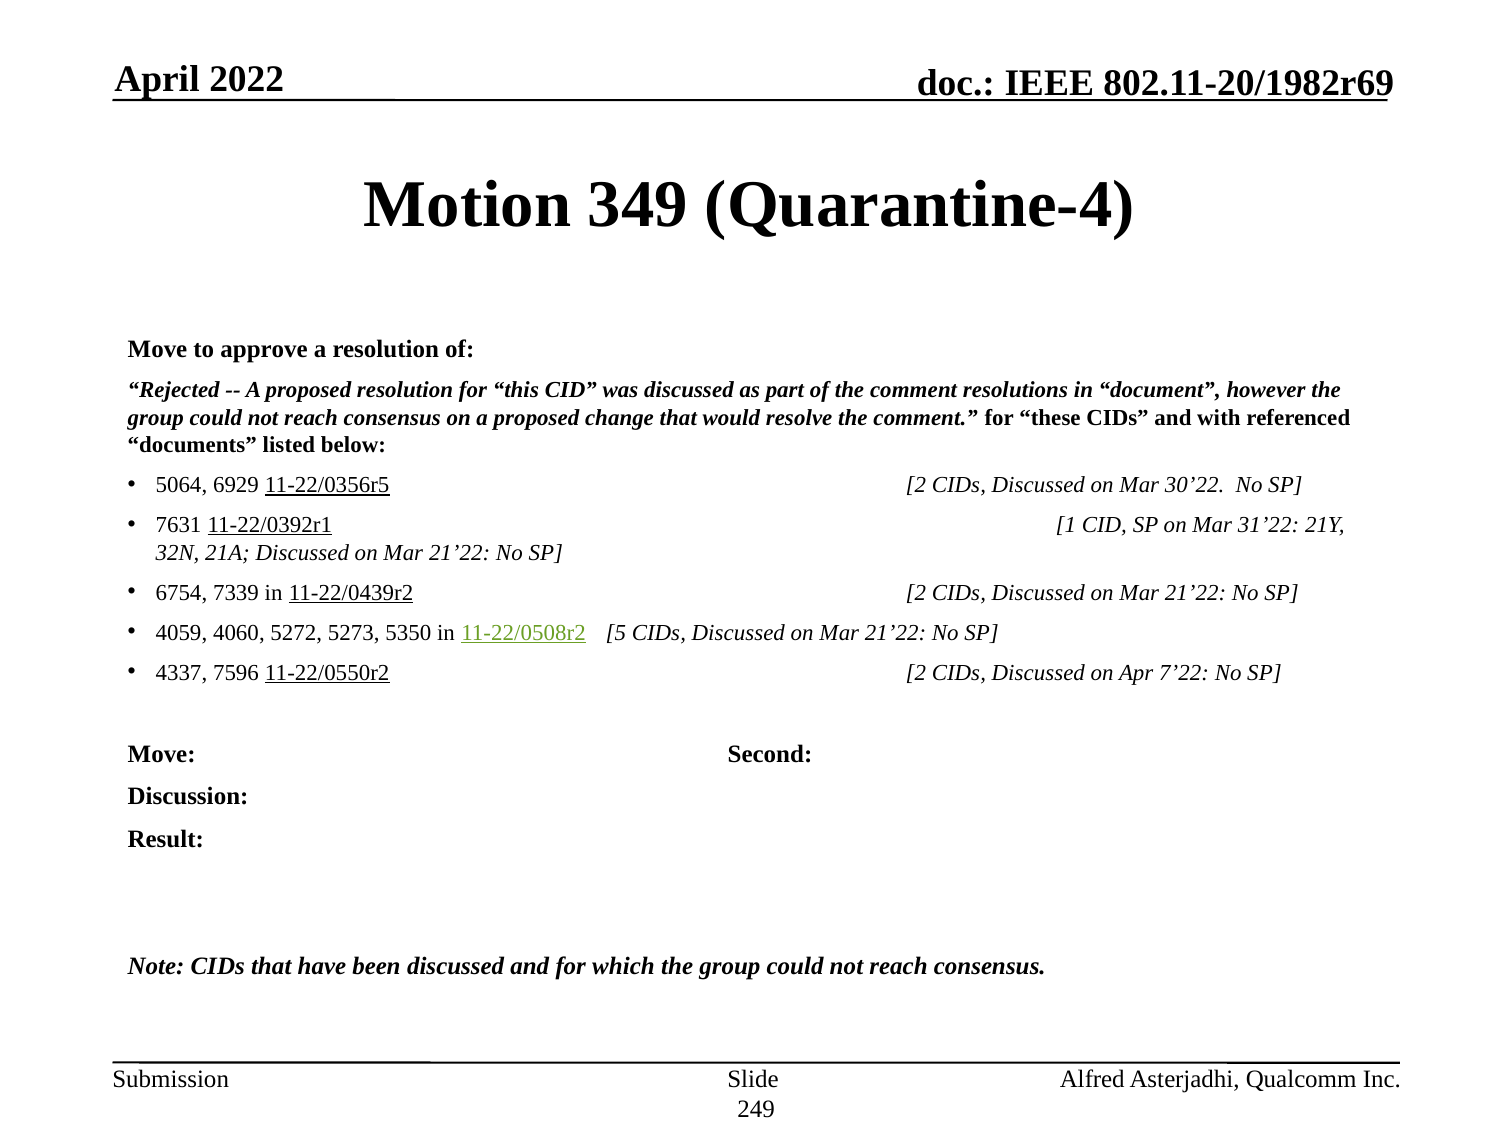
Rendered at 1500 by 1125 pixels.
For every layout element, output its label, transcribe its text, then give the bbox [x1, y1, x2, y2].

title Motion 349 (Quarantine-4) [112, 112, 1388, 288]
footer Alfred Asterjadhi, Qualcomm Inc. [878, 1061, 1402, 1093]
slide_number Slide 249 [712, 1061, 800, 1123]
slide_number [114, 54, 423, 100]
list Move to approve a resolution of: “Rejected -- A proposed resolution for “this CID” was discussed as part of the comment resolutions in “document”, however the group could not reach consensus on a proposed change that would resolve the comment.” for “these CIDs” and with referenced “documents” listed below: 5064, 6929 11-22/0356r5 [2 CIDs, Discussed on Mar 30’22. No SP] 7631 11-22/0392r1 [1 CID, SP on Mar 31’22: 21Y, 32N, 21A; Discussed on Mar 21’22: No SP] 6754, 7339 in 11-22/0439r2 [2 CIDs, Discussed on Mar 21’22: No SP] 4059, 4060, 5272, 5273, 5350 in 11-22/0508r2 [5 CIDs, Discussed on Mar 21’22: No SP] 4337, 7596 11-22/0550r2 [2 CIDs, Discussed on Apr 7’22: No SP] Move: Second: Discussion: Result: Note: CIDs that have been discussed and for which the group could not reach consensus. [112, 324, 1388, 1063]
